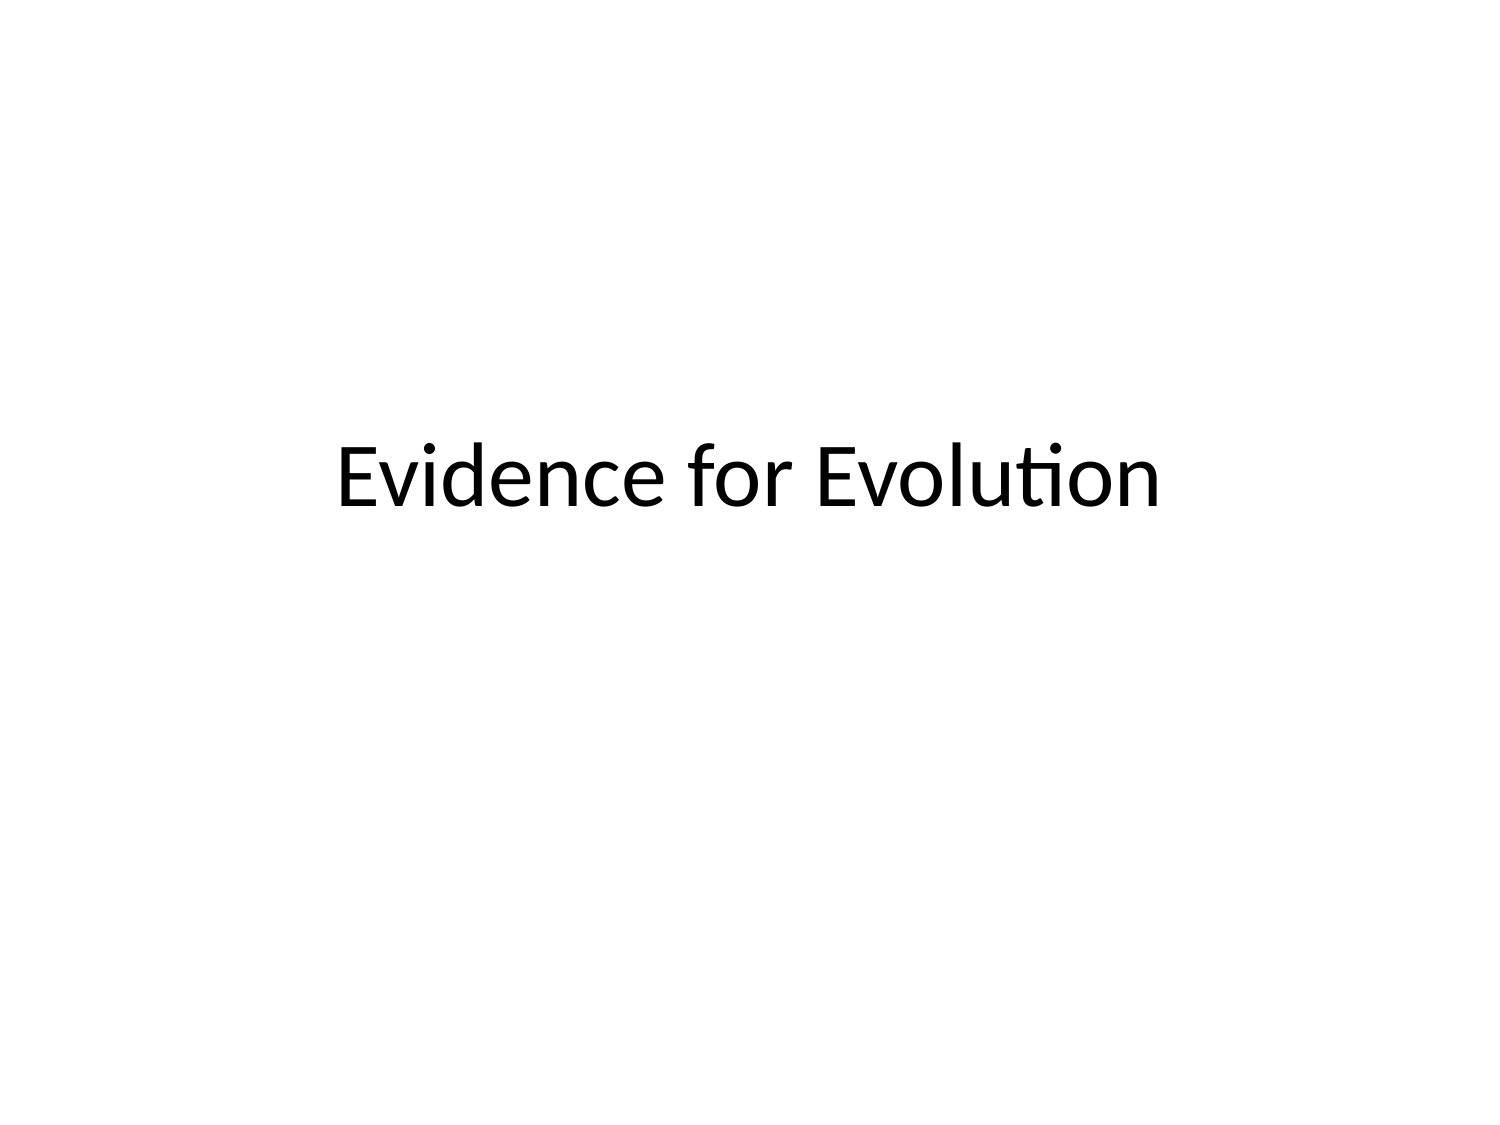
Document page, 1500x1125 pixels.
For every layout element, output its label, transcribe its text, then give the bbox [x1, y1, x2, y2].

title Evidence for Evolution [112, 349, 1388, 591]
